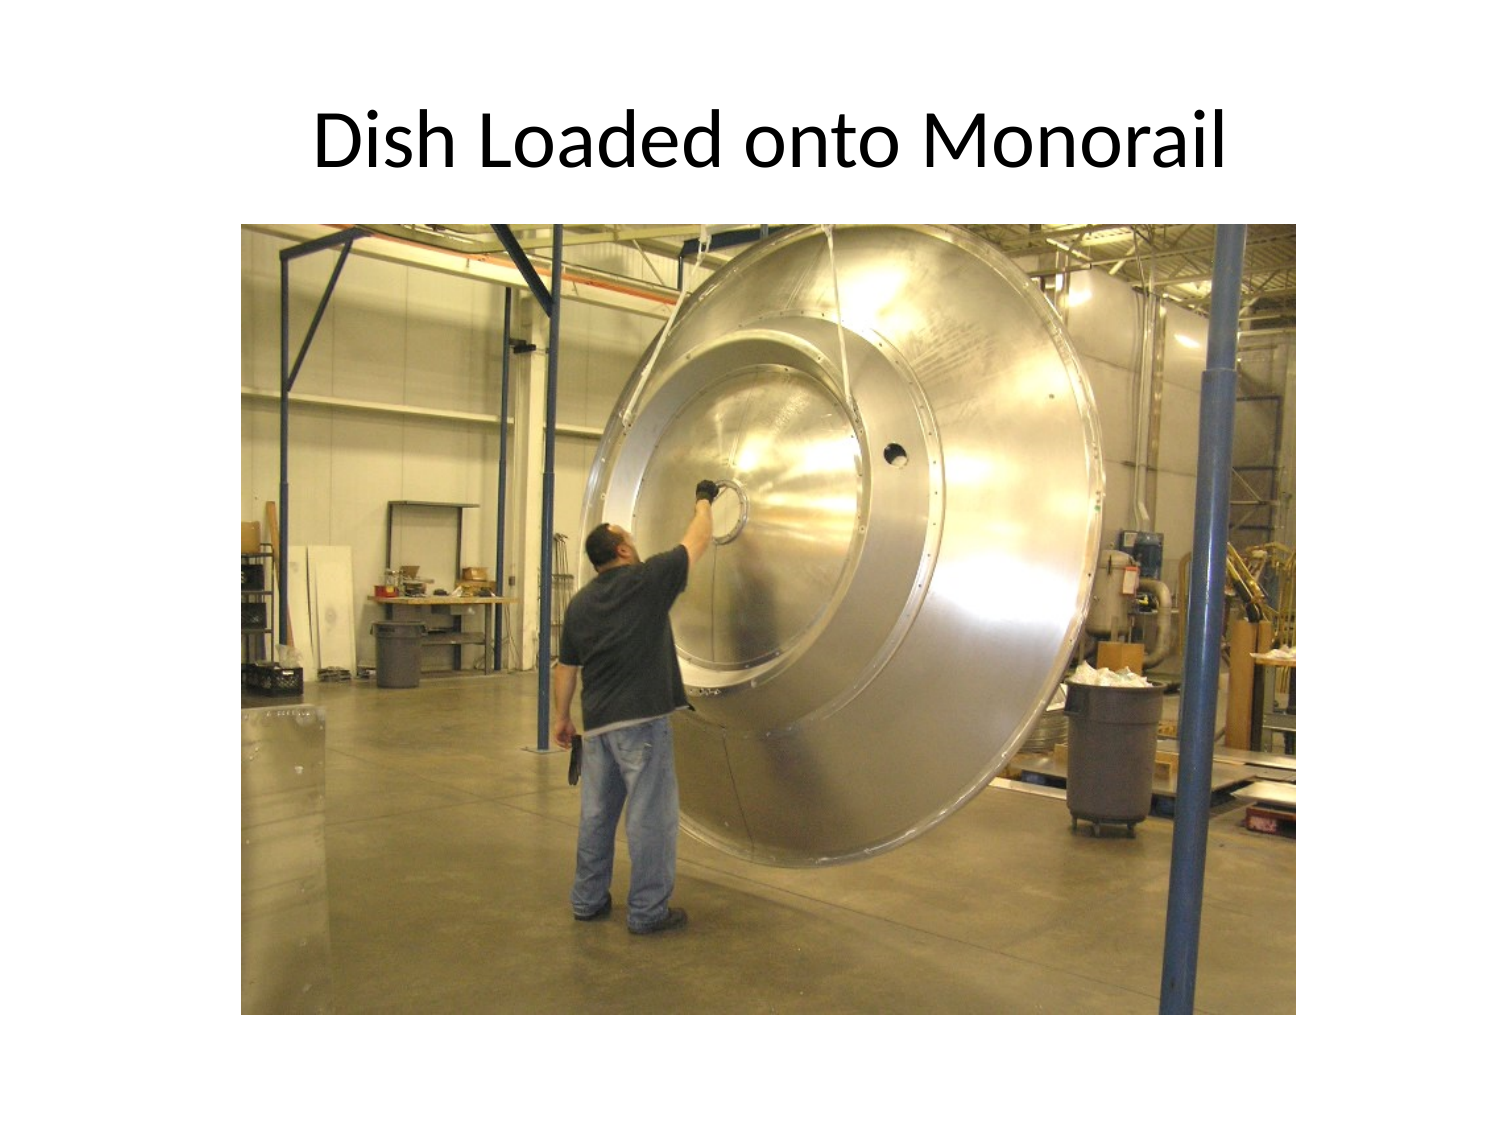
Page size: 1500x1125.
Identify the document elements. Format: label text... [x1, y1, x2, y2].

text_box Dish Loaded onto Monorail [289, 77, 1252, 223]
picture [241, 224, 1296, 1015]
